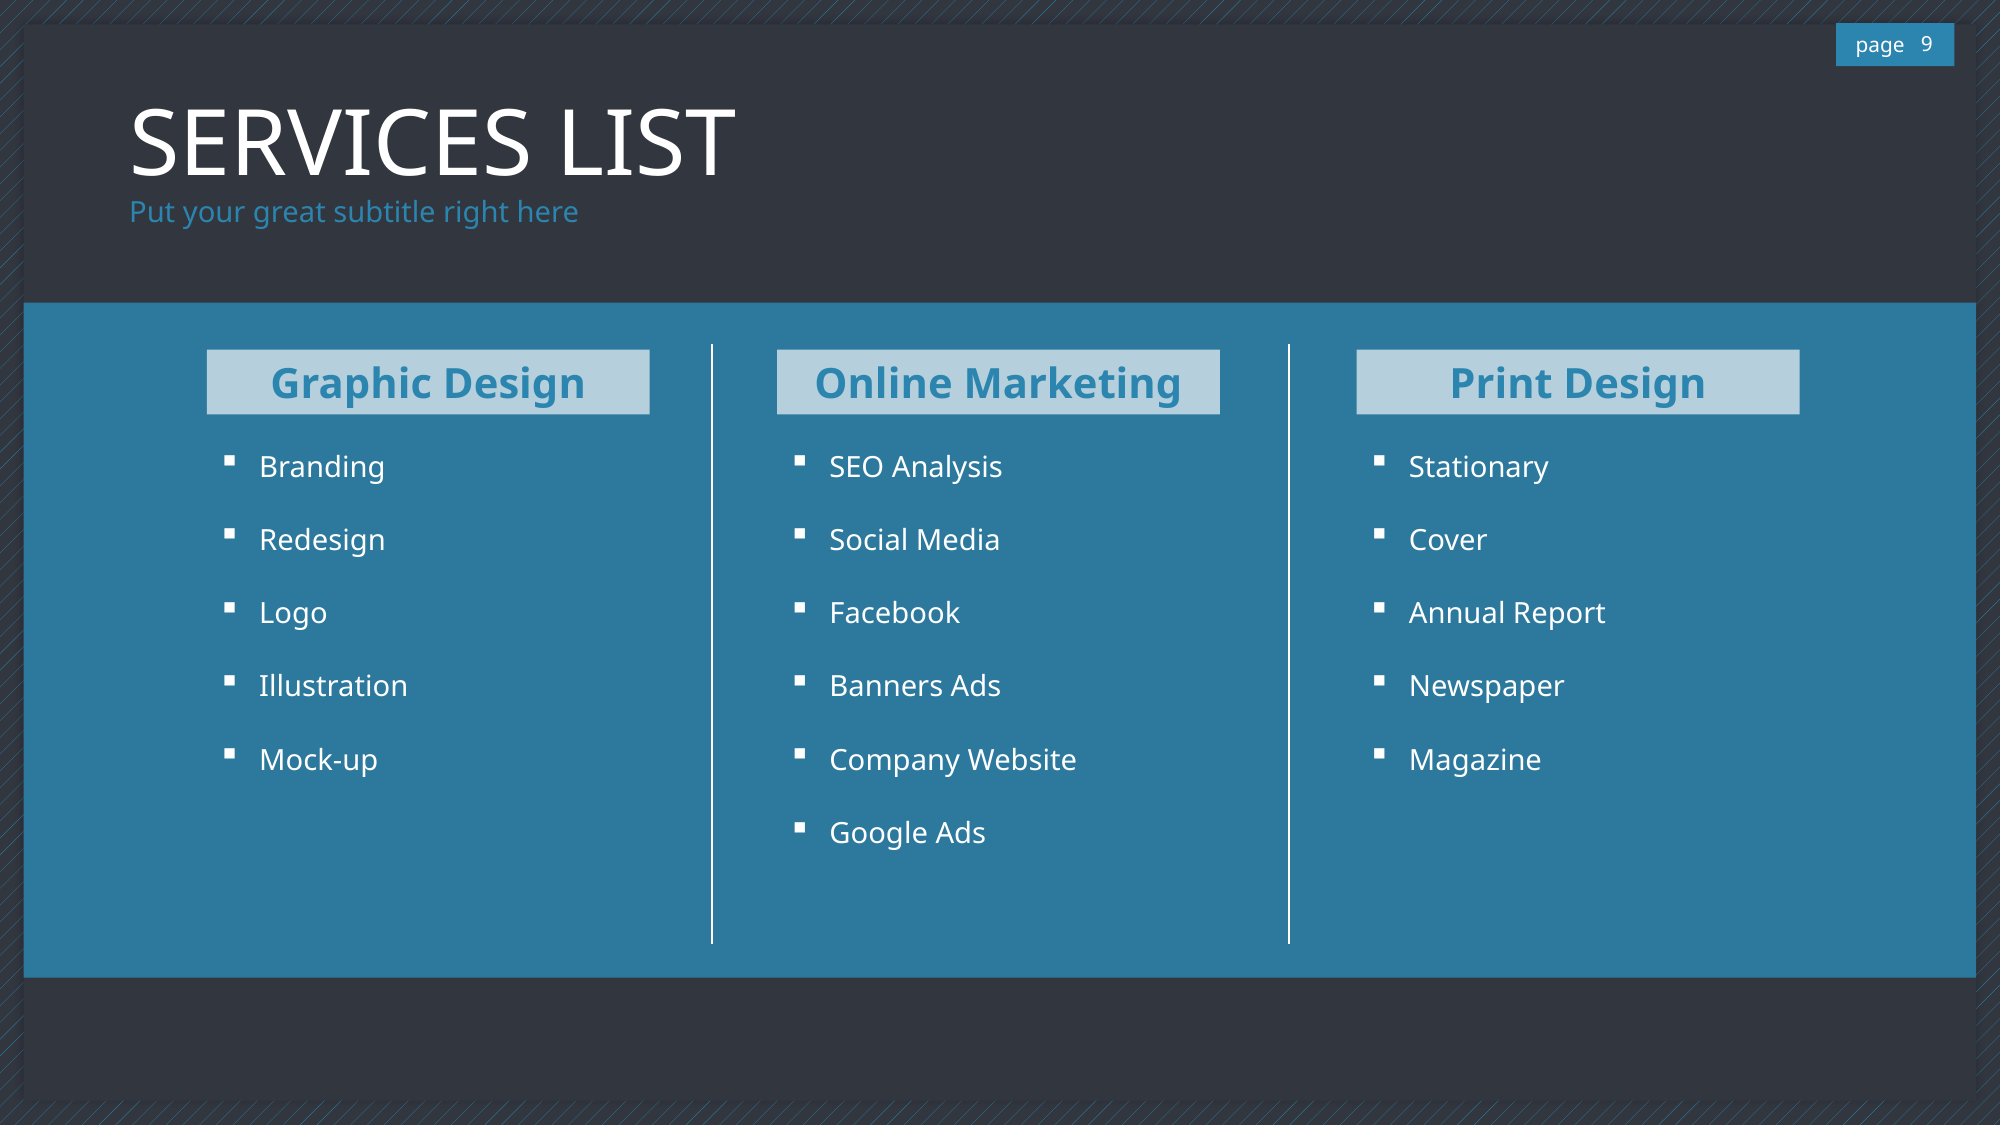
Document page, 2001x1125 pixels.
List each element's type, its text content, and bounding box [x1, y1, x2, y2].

picture [23, 303, 1977, 979]
list Put your great subtitle right here [114, 190, 1840, 250]
title SERVICES LIST [114, 64, 1840, 190]
slide_number 9 [1855, 22, 1948, 68]
